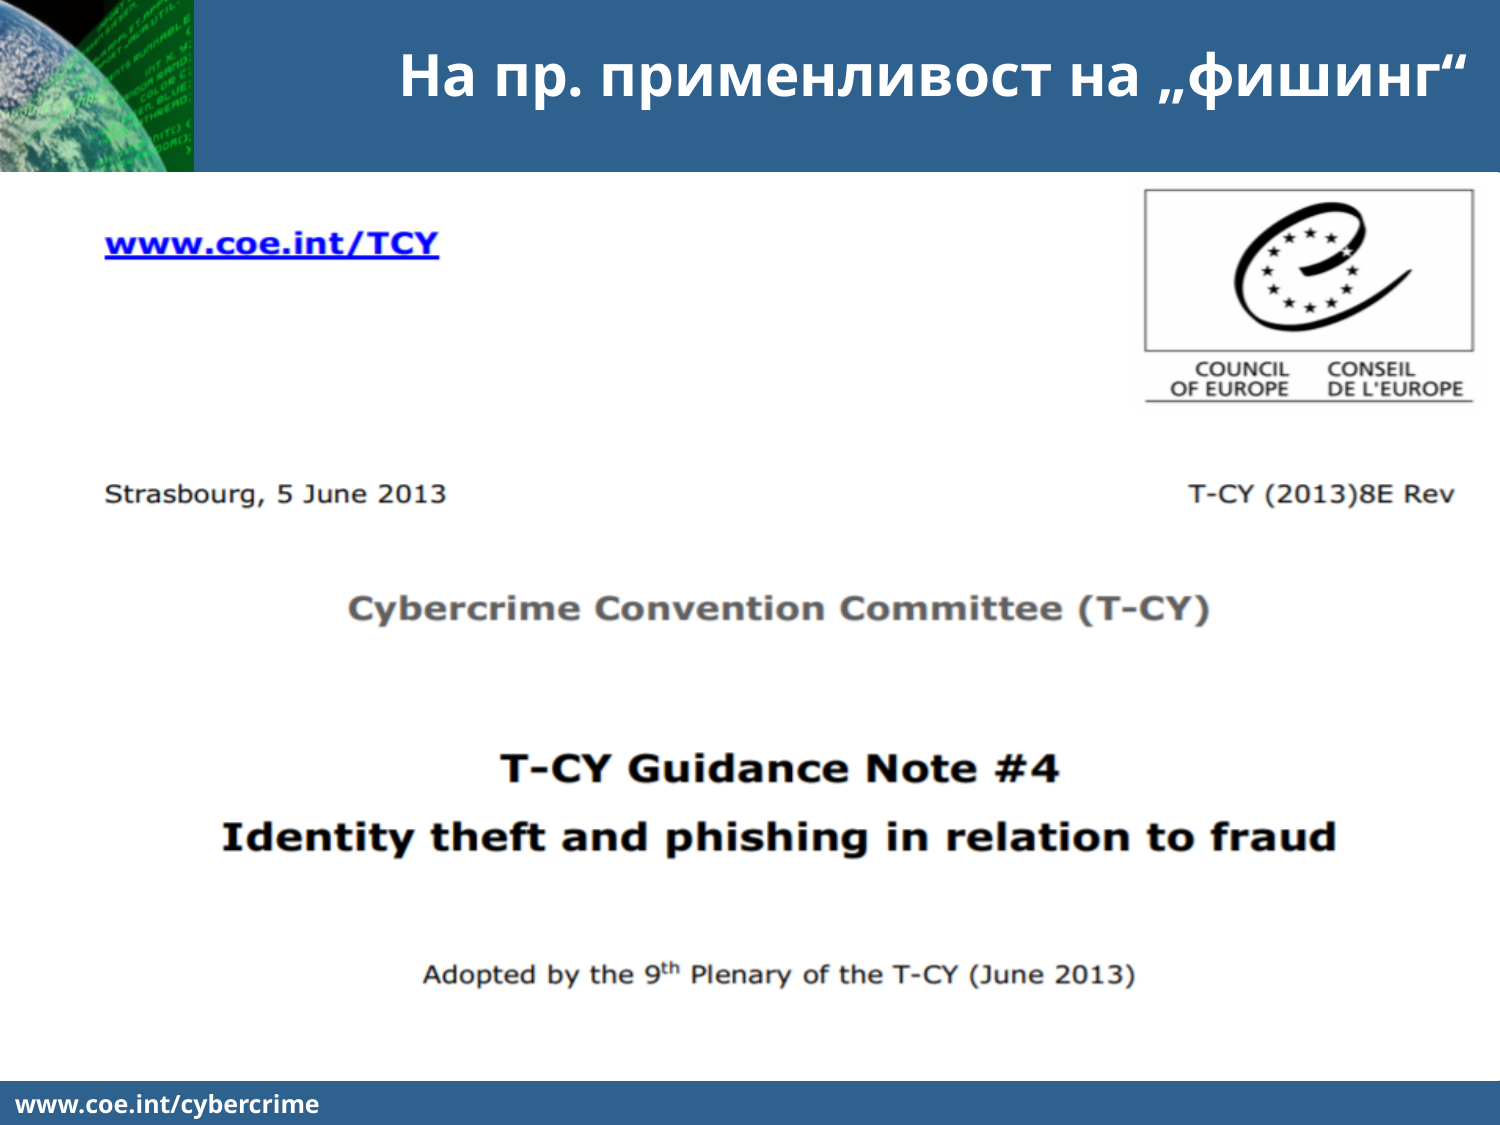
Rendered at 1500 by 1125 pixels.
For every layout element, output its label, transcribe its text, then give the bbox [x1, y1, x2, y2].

text_box На пр. применливост на „фишинг“ [230, 31, 1483, 116]
picture [0, 0, 1499, 1081]
text_box www.coe.int/cybercrime [0, 1086, 1500, 1125]
text_box [198, 0, 1500, 174]
